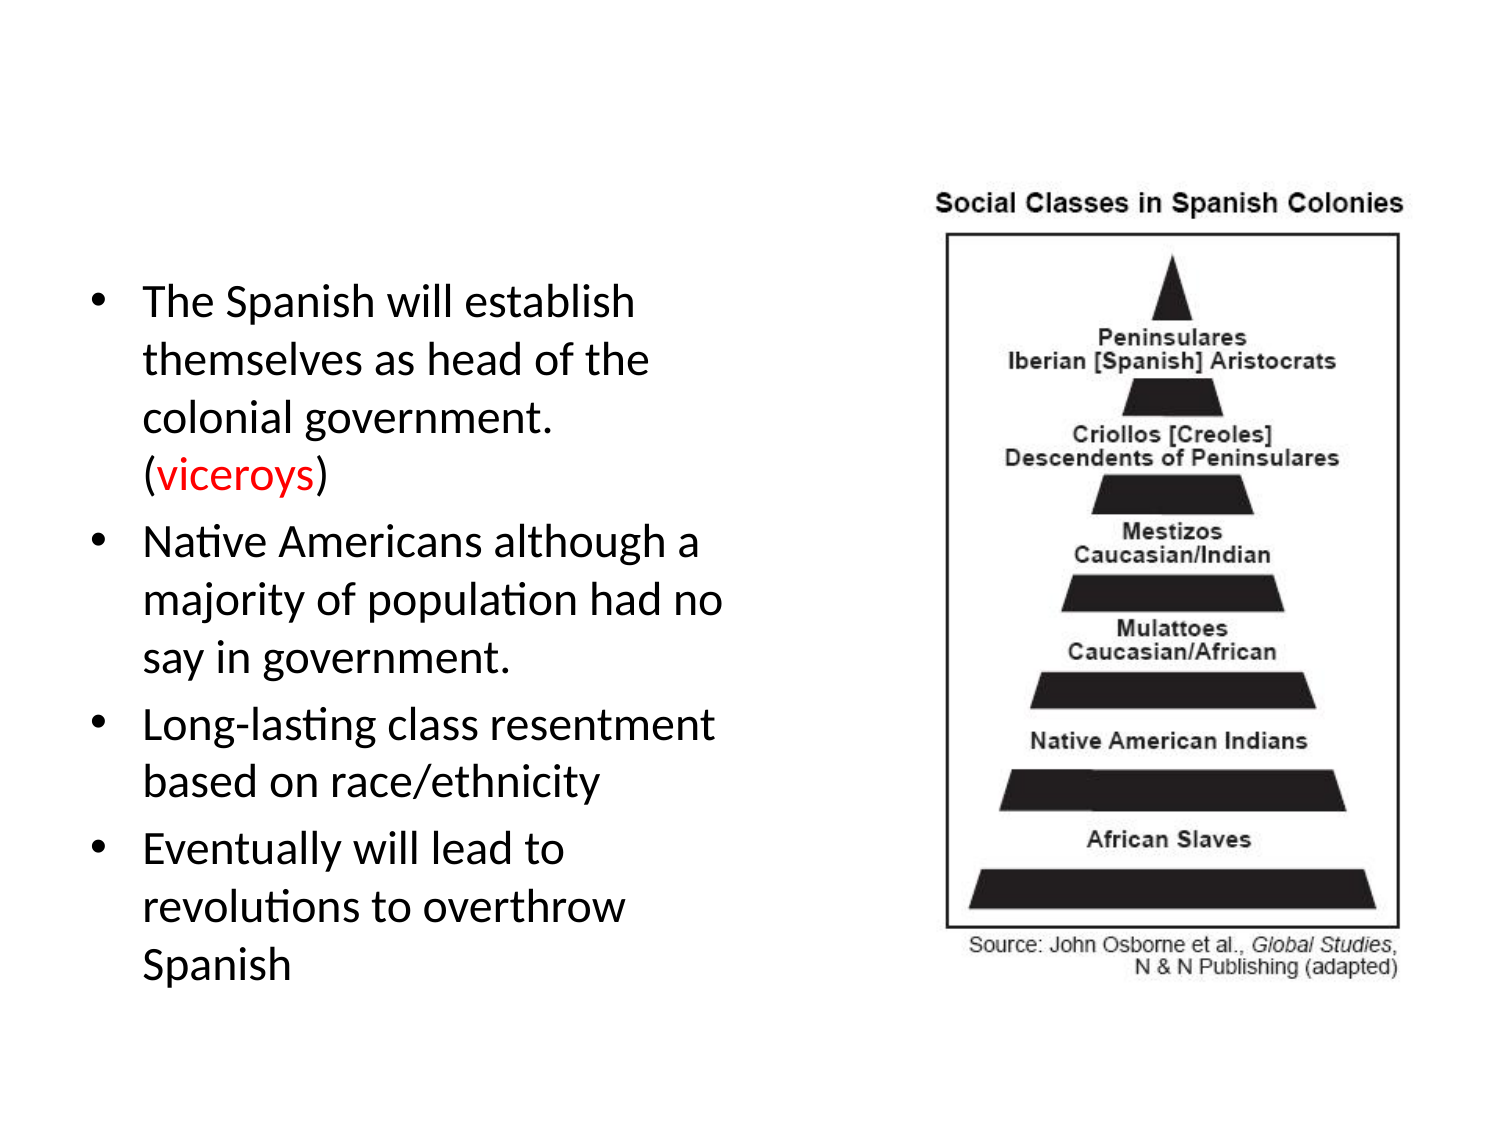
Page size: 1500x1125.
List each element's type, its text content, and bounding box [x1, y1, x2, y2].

list The Spanish will establish themselves as head of the colonial government. (viceroys) Native Americans although a majority of population had no say in government. Long-lasting class resentment based on race/ethnicity Eventually will lead to revolutions to overthrow Spanish [75, 262, 763, 1005]
picture [849, 169, 1500, 1016]
